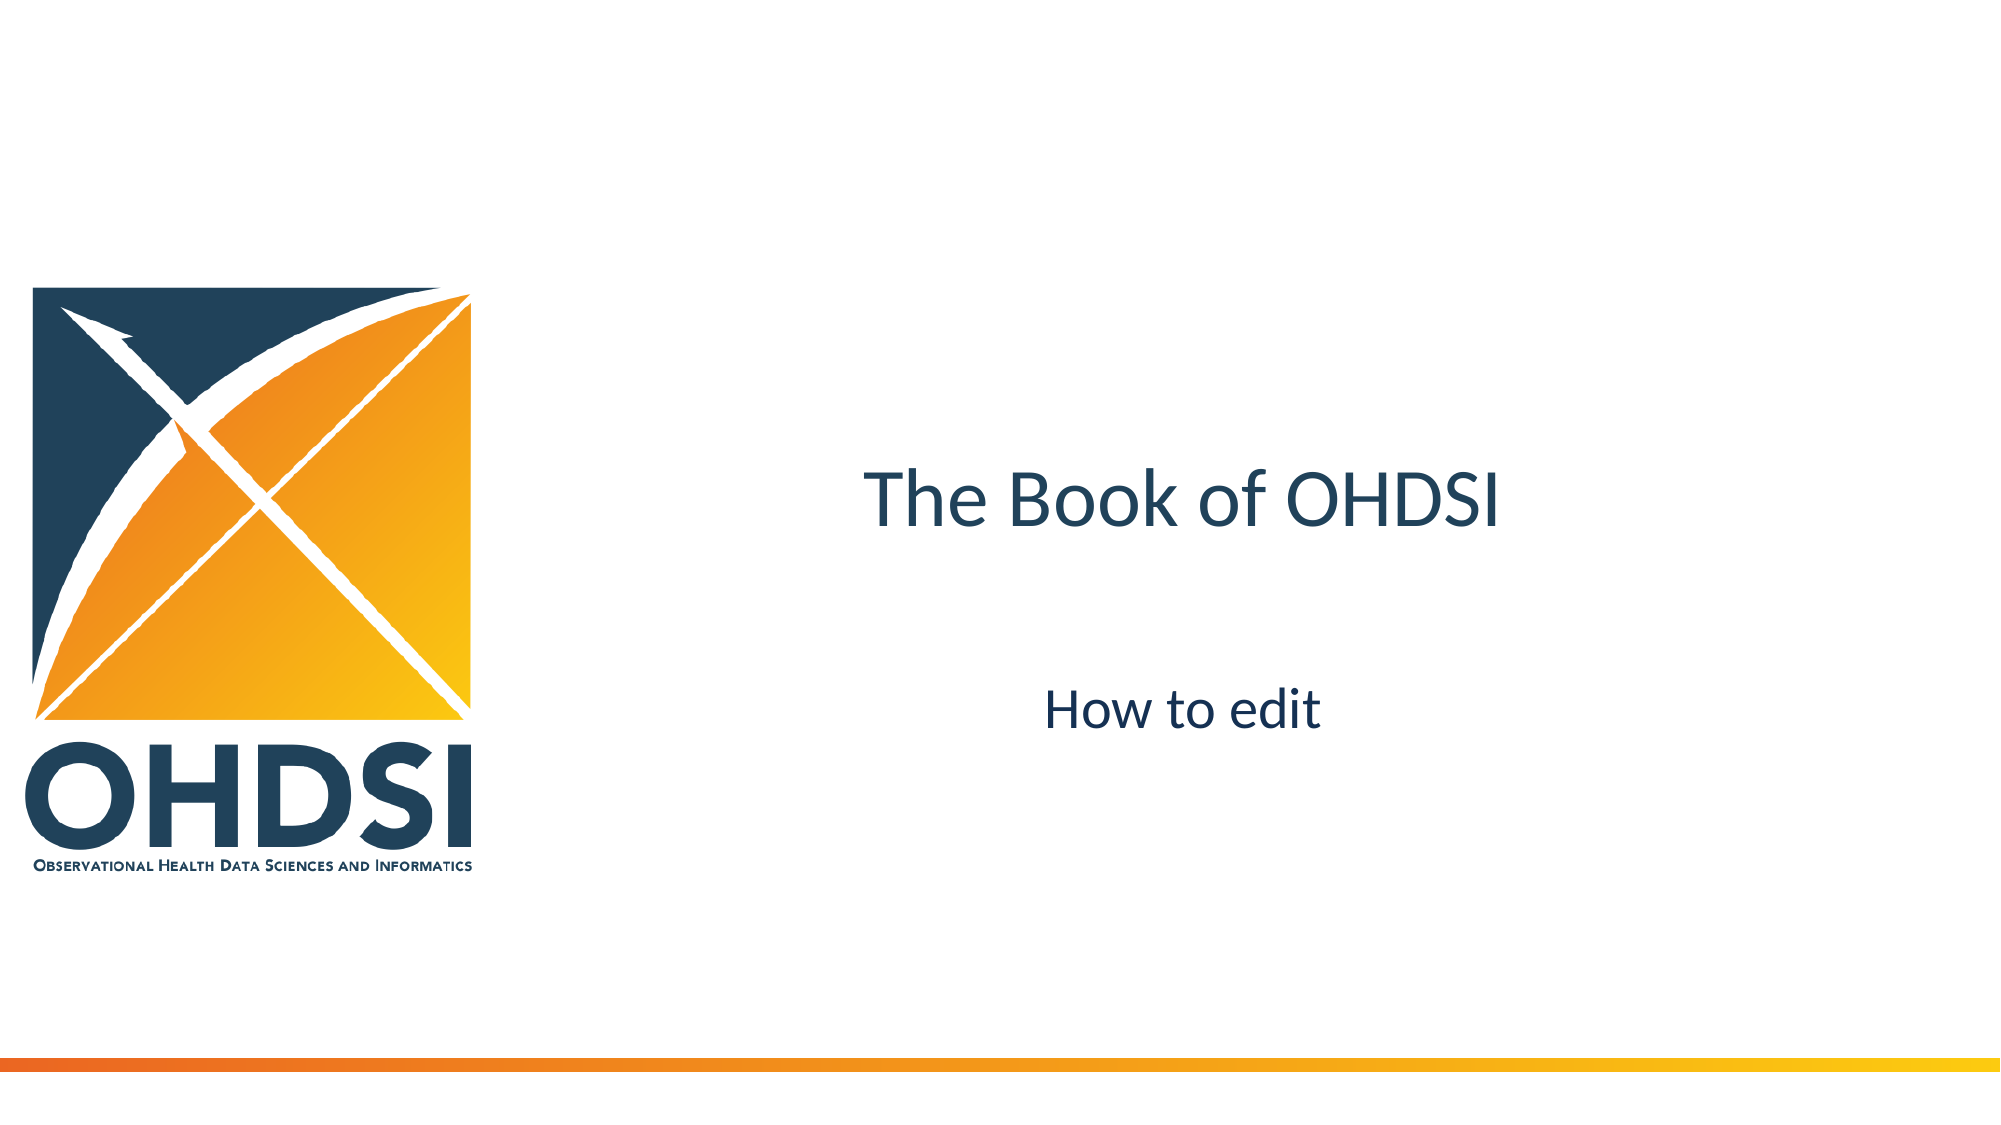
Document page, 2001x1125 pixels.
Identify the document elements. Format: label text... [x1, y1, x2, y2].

title The Book of OHDSI [516, 349, 1850, 638]
picture [0, 237, 529, 920]
subtitle How to edit [516, 662, 1850, 950]
